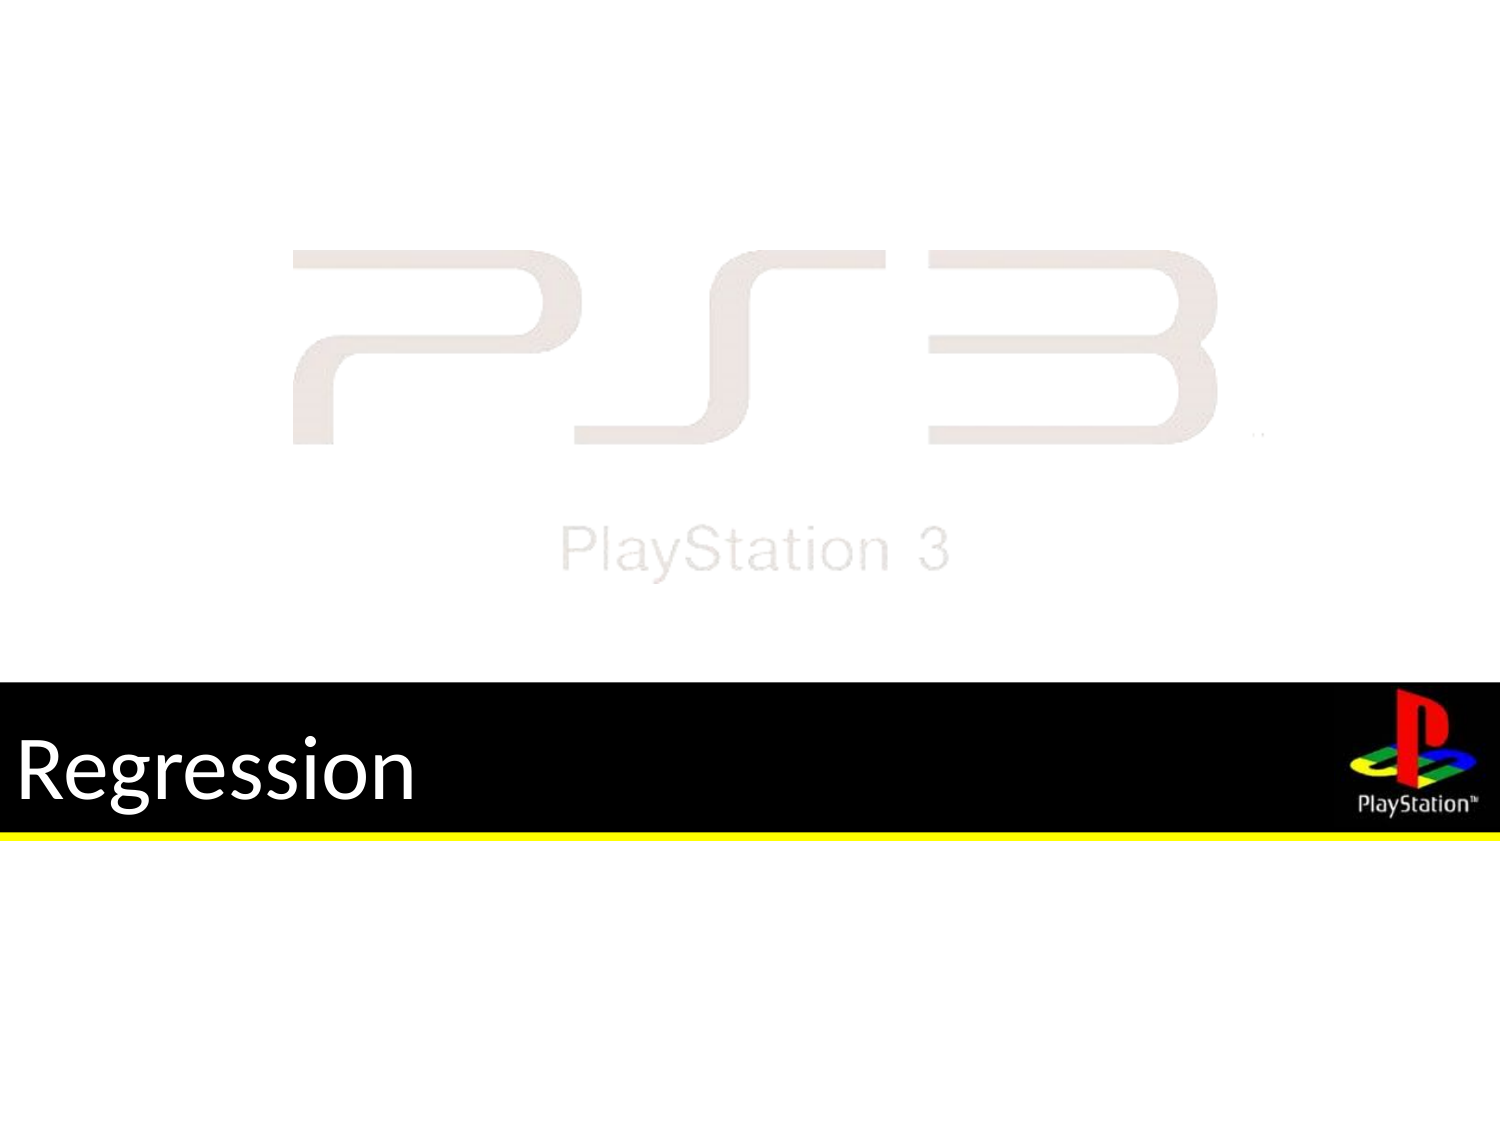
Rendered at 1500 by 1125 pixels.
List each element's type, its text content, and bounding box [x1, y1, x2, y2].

picture [1334, 686, 1500, 827]
title Regression [0, 686, 1329, 839]
